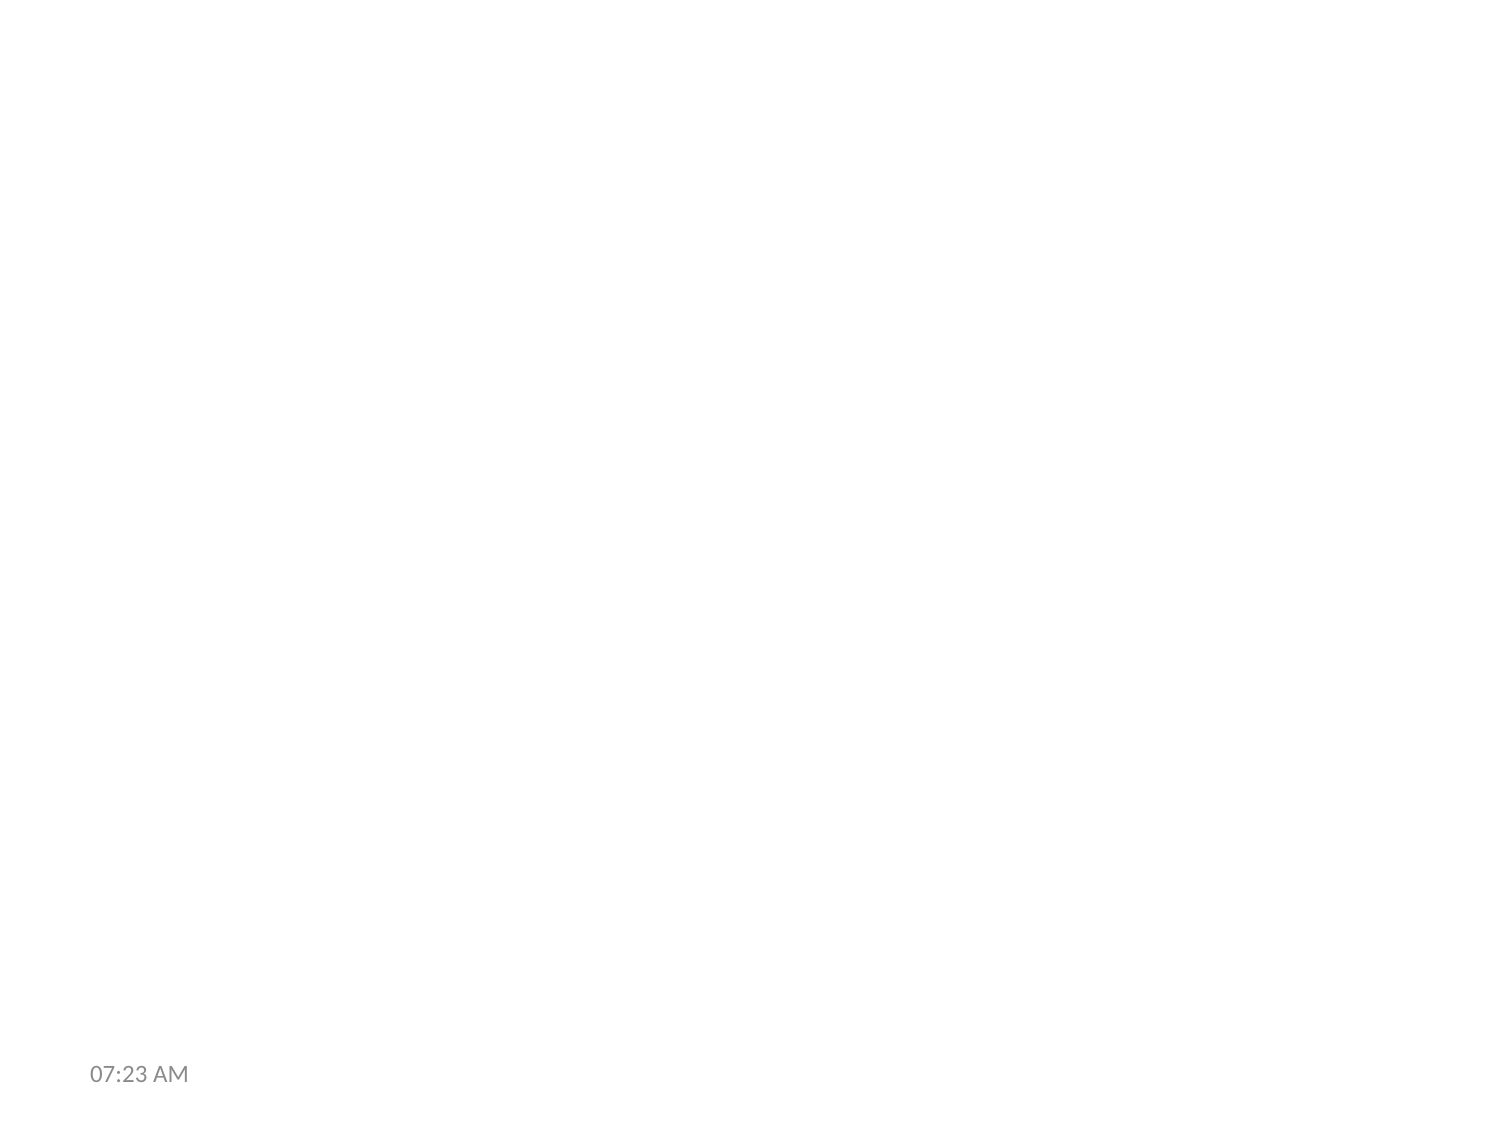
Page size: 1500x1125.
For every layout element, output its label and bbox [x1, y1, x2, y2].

slide_number [75, 1042, 425, 1103]
